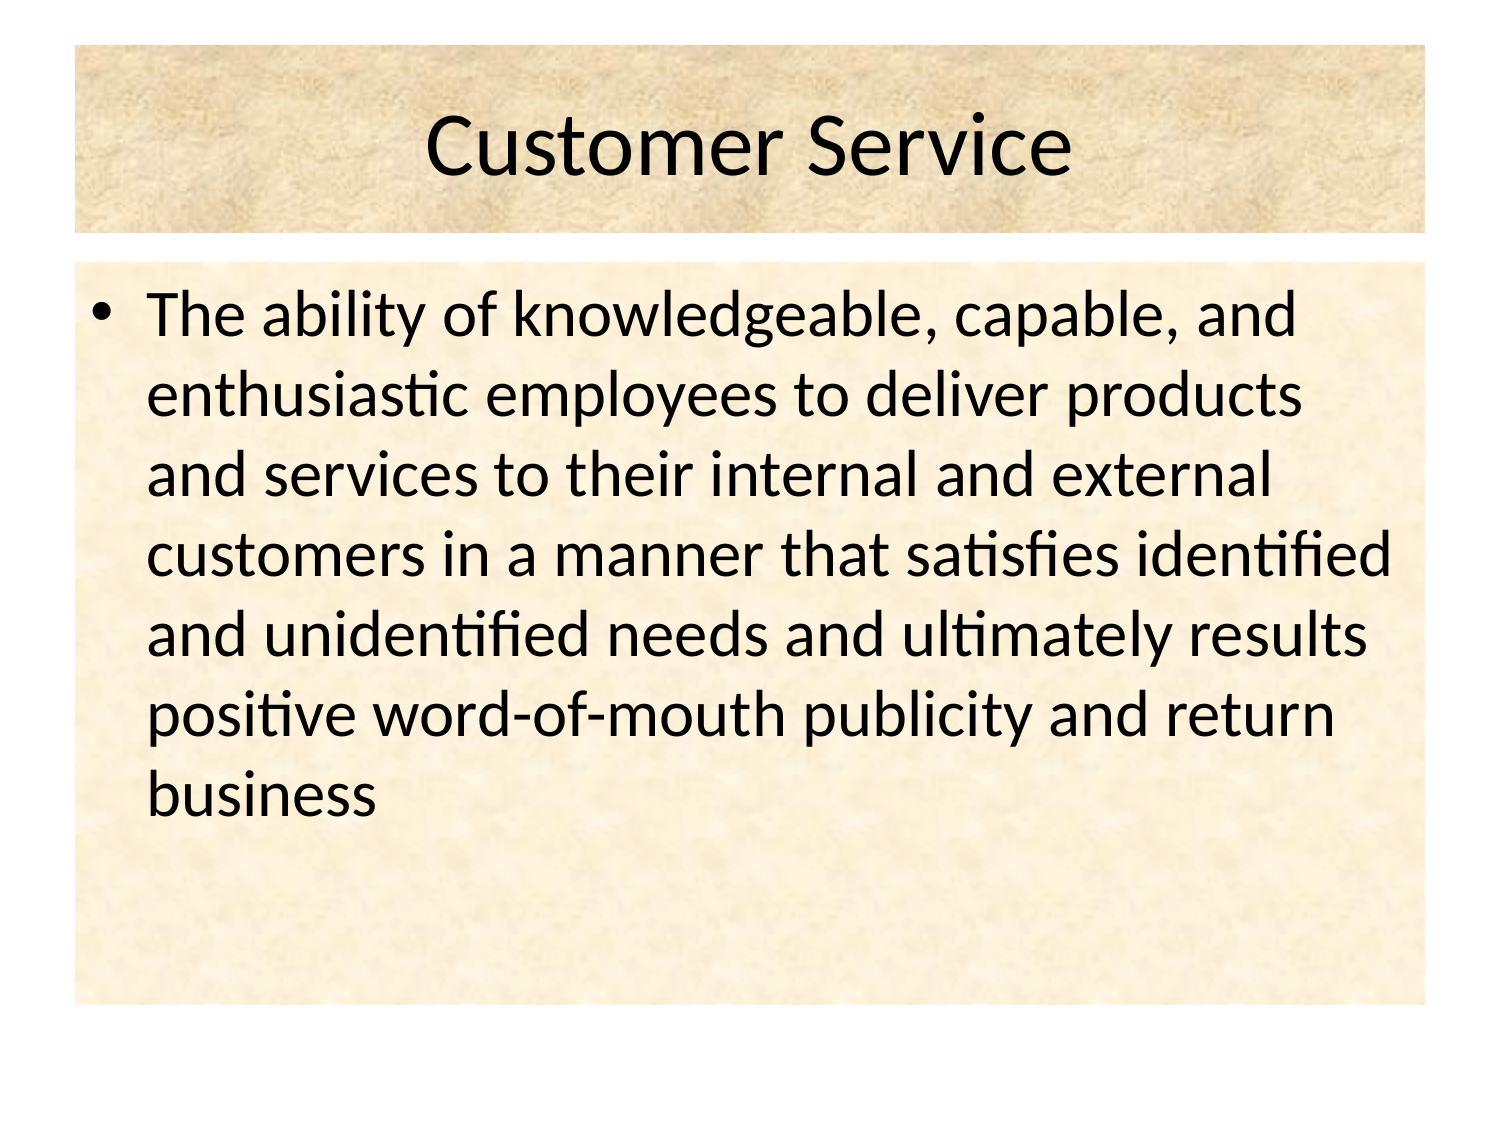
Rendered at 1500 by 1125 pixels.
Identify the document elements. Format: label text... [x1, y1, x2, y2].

list The ability of knowledgeable, capable, and enthusiastic employees to deliver products and services to their internal and external customers in a manner that satisfies identified and unidentified needs and ultimately results positive word-of-mouth publicity and return business [75, 262, 1425, 1005]
title Customer Service [75, 45, 1425, 233]
